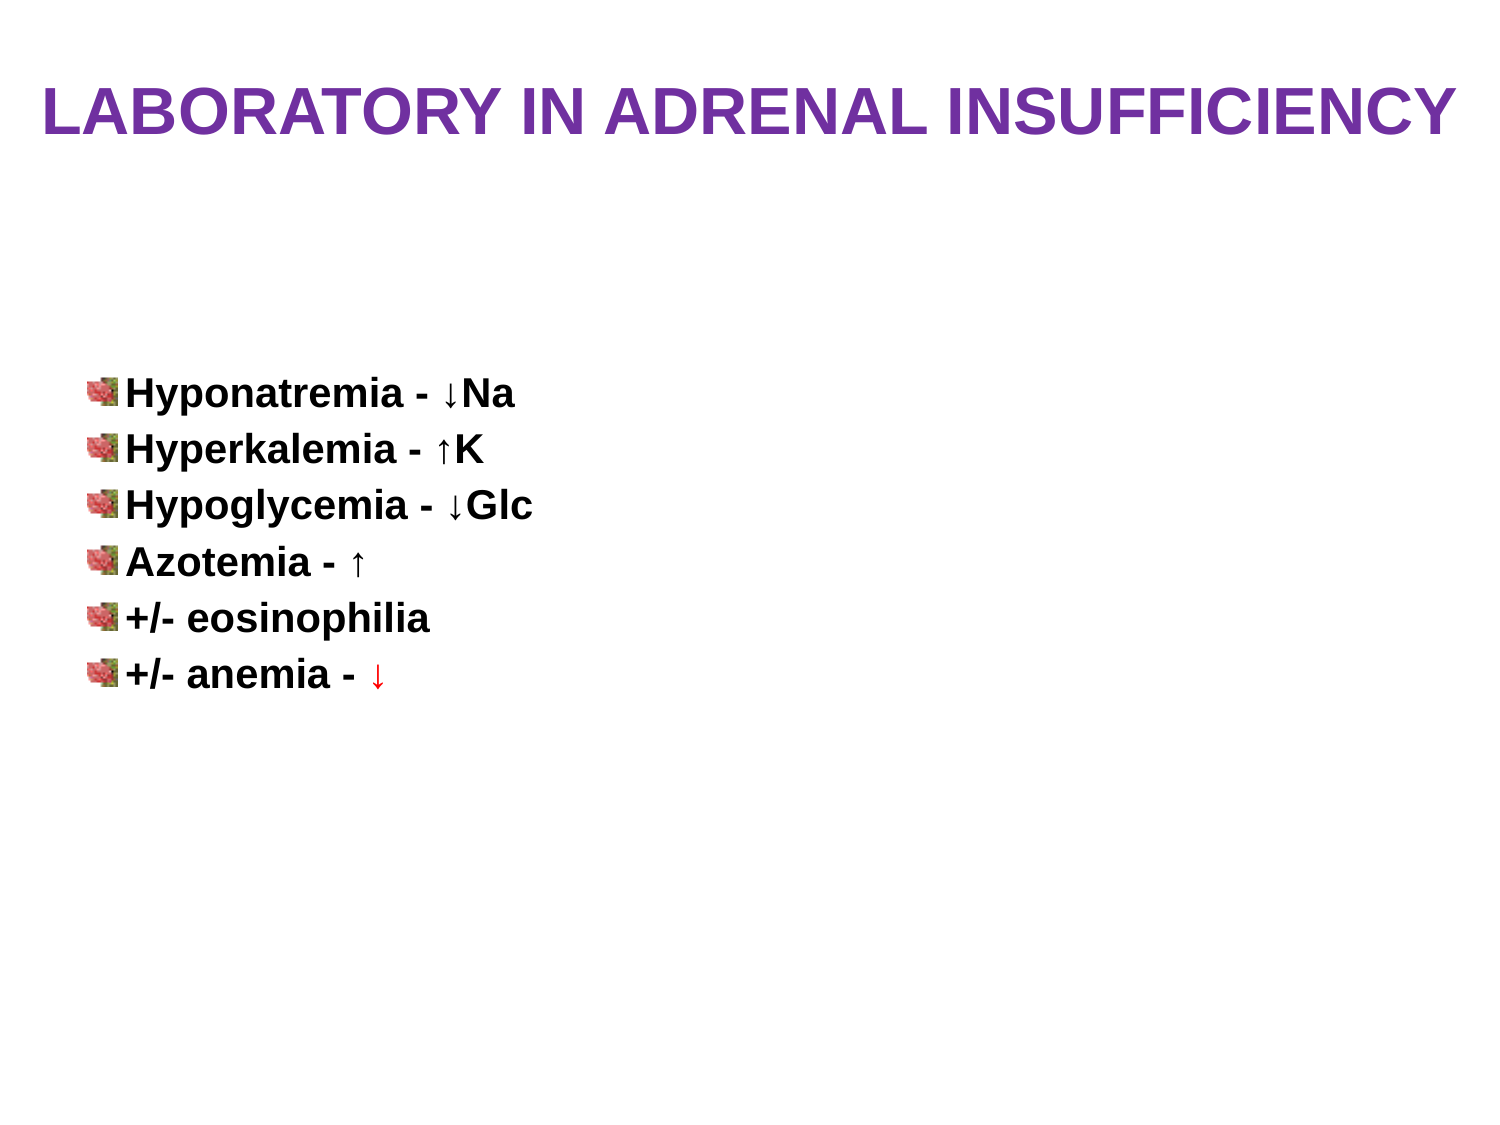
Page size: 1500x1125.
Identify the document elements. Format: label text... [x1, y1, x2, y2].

picture [87, 544, 118, 575]
picture [87, 488, 118, 518]
picture [87, 601, 118, 631]
text_box LABORATORY IN ADRENAL INSUFFICIENCY [0, 76, 1500, 149]
text_box Hyponatremia - ↓Na Hyperkalemia - ↑K Hypoglycemia - ↓Glc Azotemia - ↑ +/- eosinophilia +/- anemia - ↓ [87, 287, 1374, 698]
picture [87, 376, 118, 406]
picture [87, 432, 118, 462]
picture [87, 657, 118, 687]
